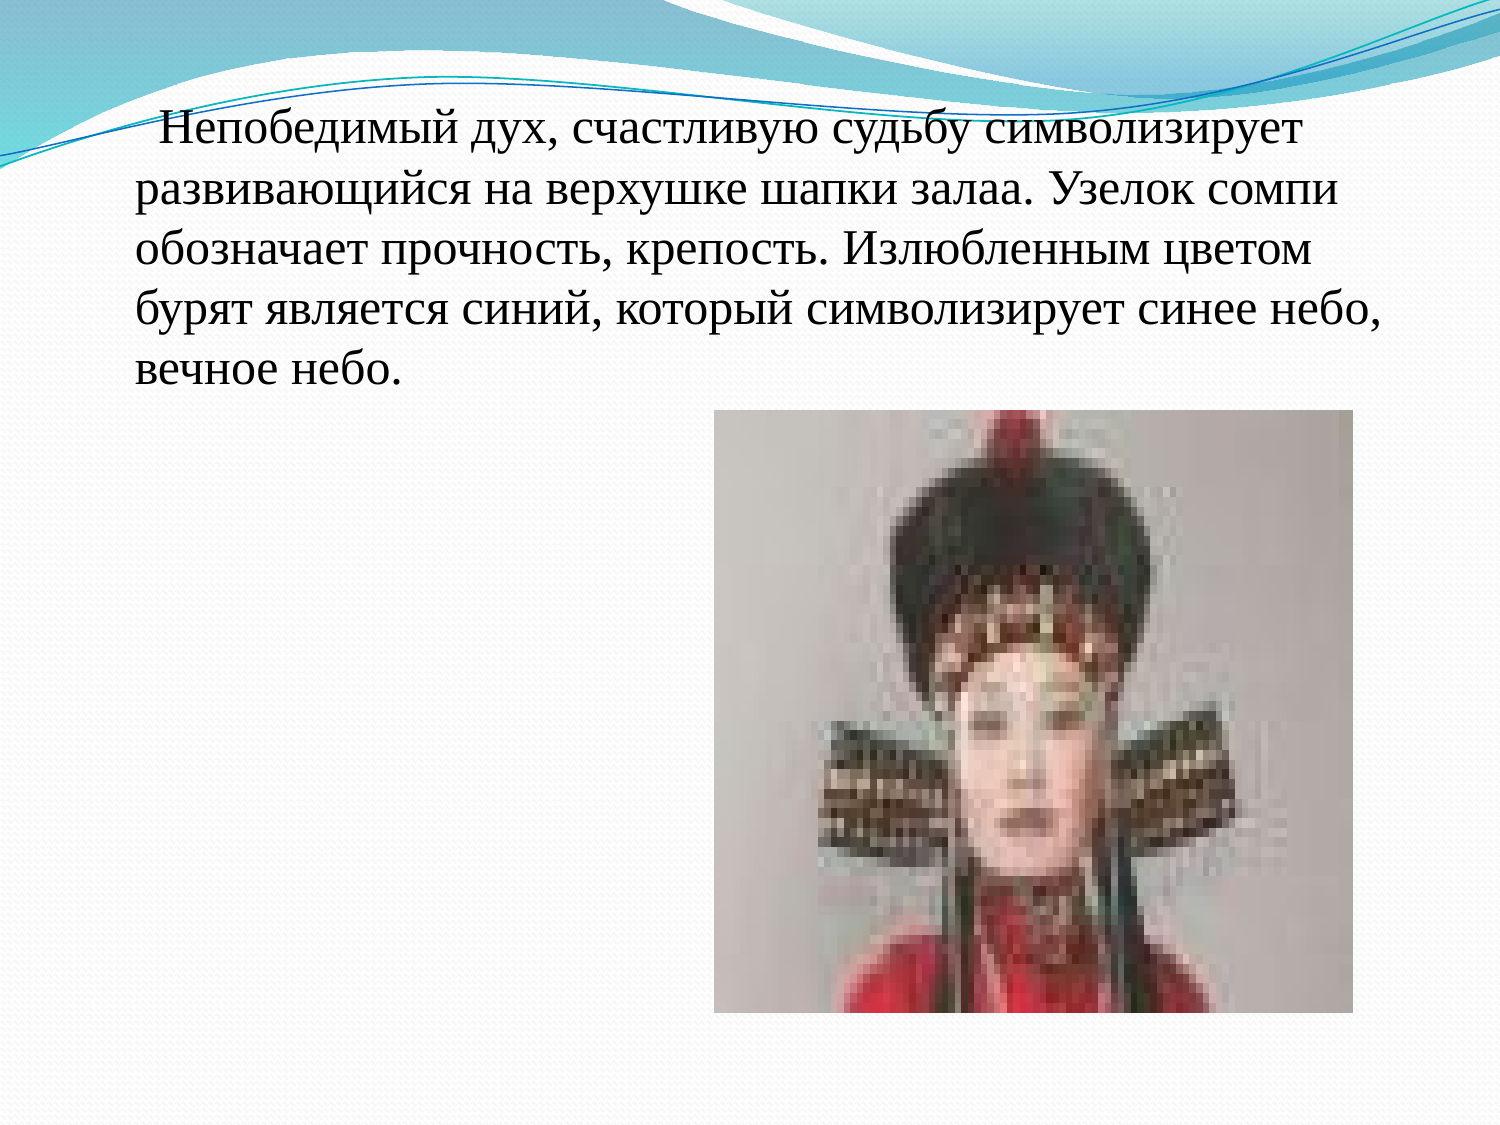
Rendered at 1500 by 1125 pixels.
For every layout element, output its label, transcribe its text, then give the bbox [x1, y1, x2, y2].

picture [714, 409, 1353, 1013]
list Непобедимый дух, счастливую судьбу символизирует развивающийся на верхушке шапки залаа. Узелок сомпи обозначает прочность, крепость. Излюбленным цветом бурят является синий, который символизирует синее небо, вечное небо. [75, 82, 1425, 1038]
